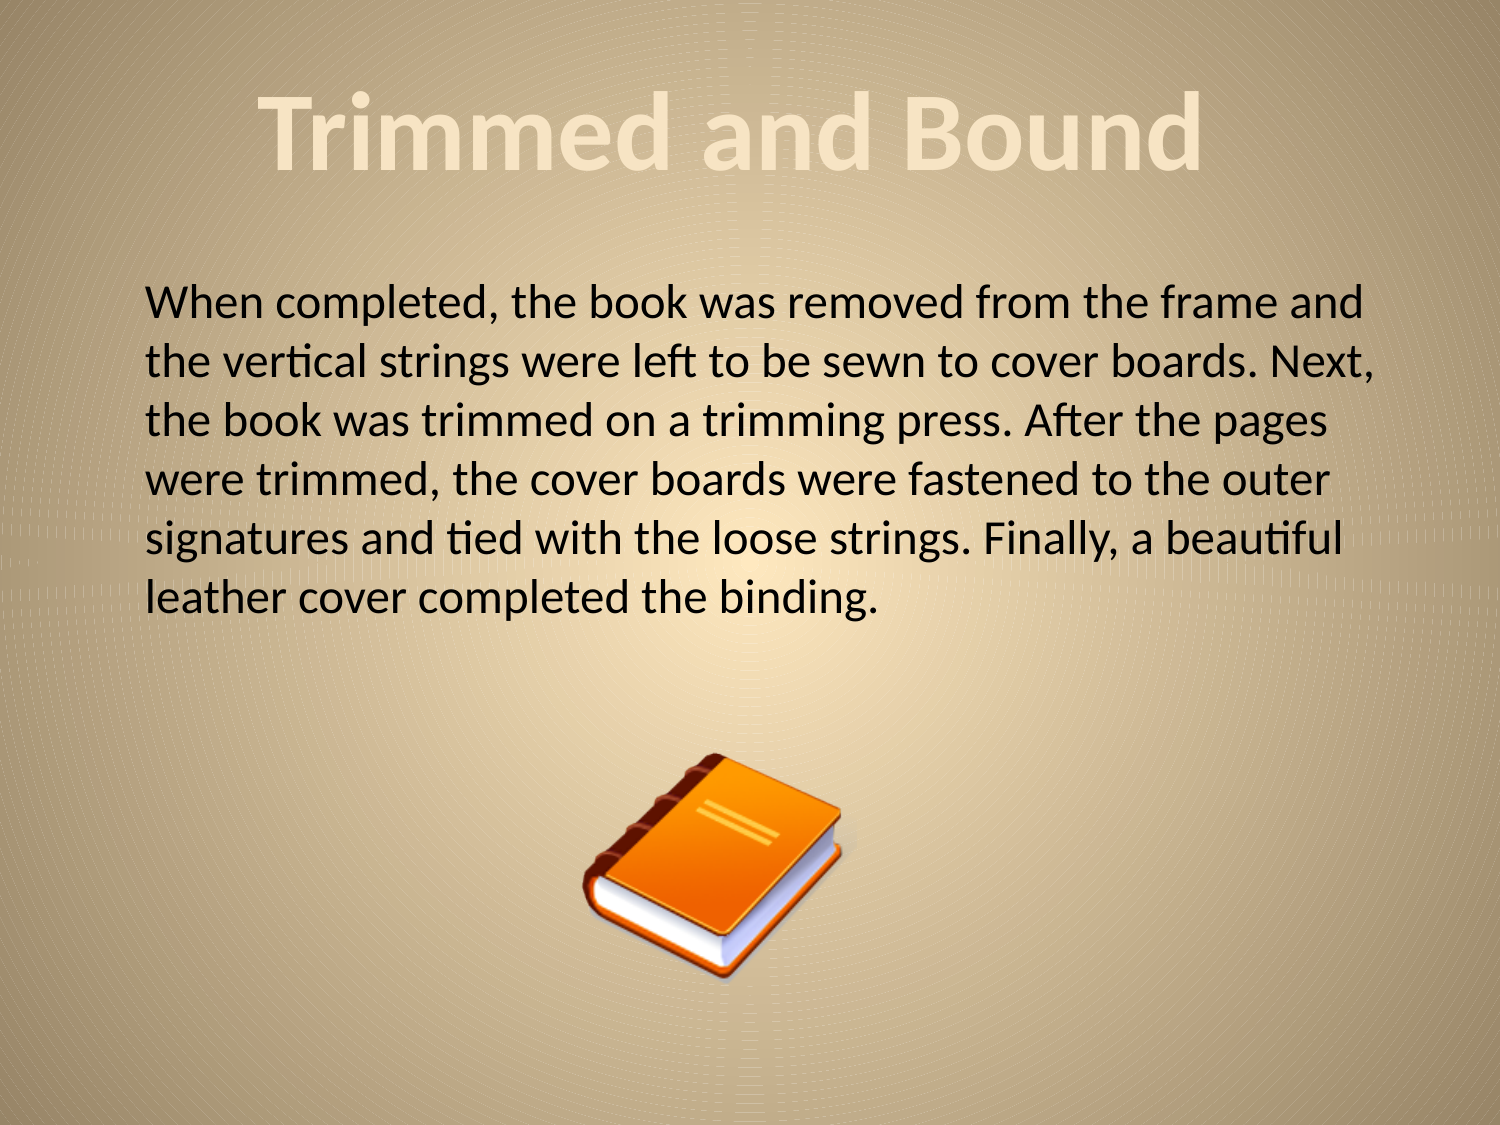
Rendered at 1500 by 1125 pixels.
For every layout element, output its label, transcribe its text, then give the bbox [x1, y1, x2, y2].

text_box Trimmed and Bound [242, 49, 1222, 200]
list When completed, the book was removed from the frame and the vertical strings were left to be sewn to cover boards. Next, the book was trimmed on a trimming press. After the pages were trimmed, the cover boards were fastened to the outer signatures and tied with the loose strings. Finally, a beautiful leather cover completed the binding. [75, 262, 1425, 650]
picture [574, 724, 857, 1007]
